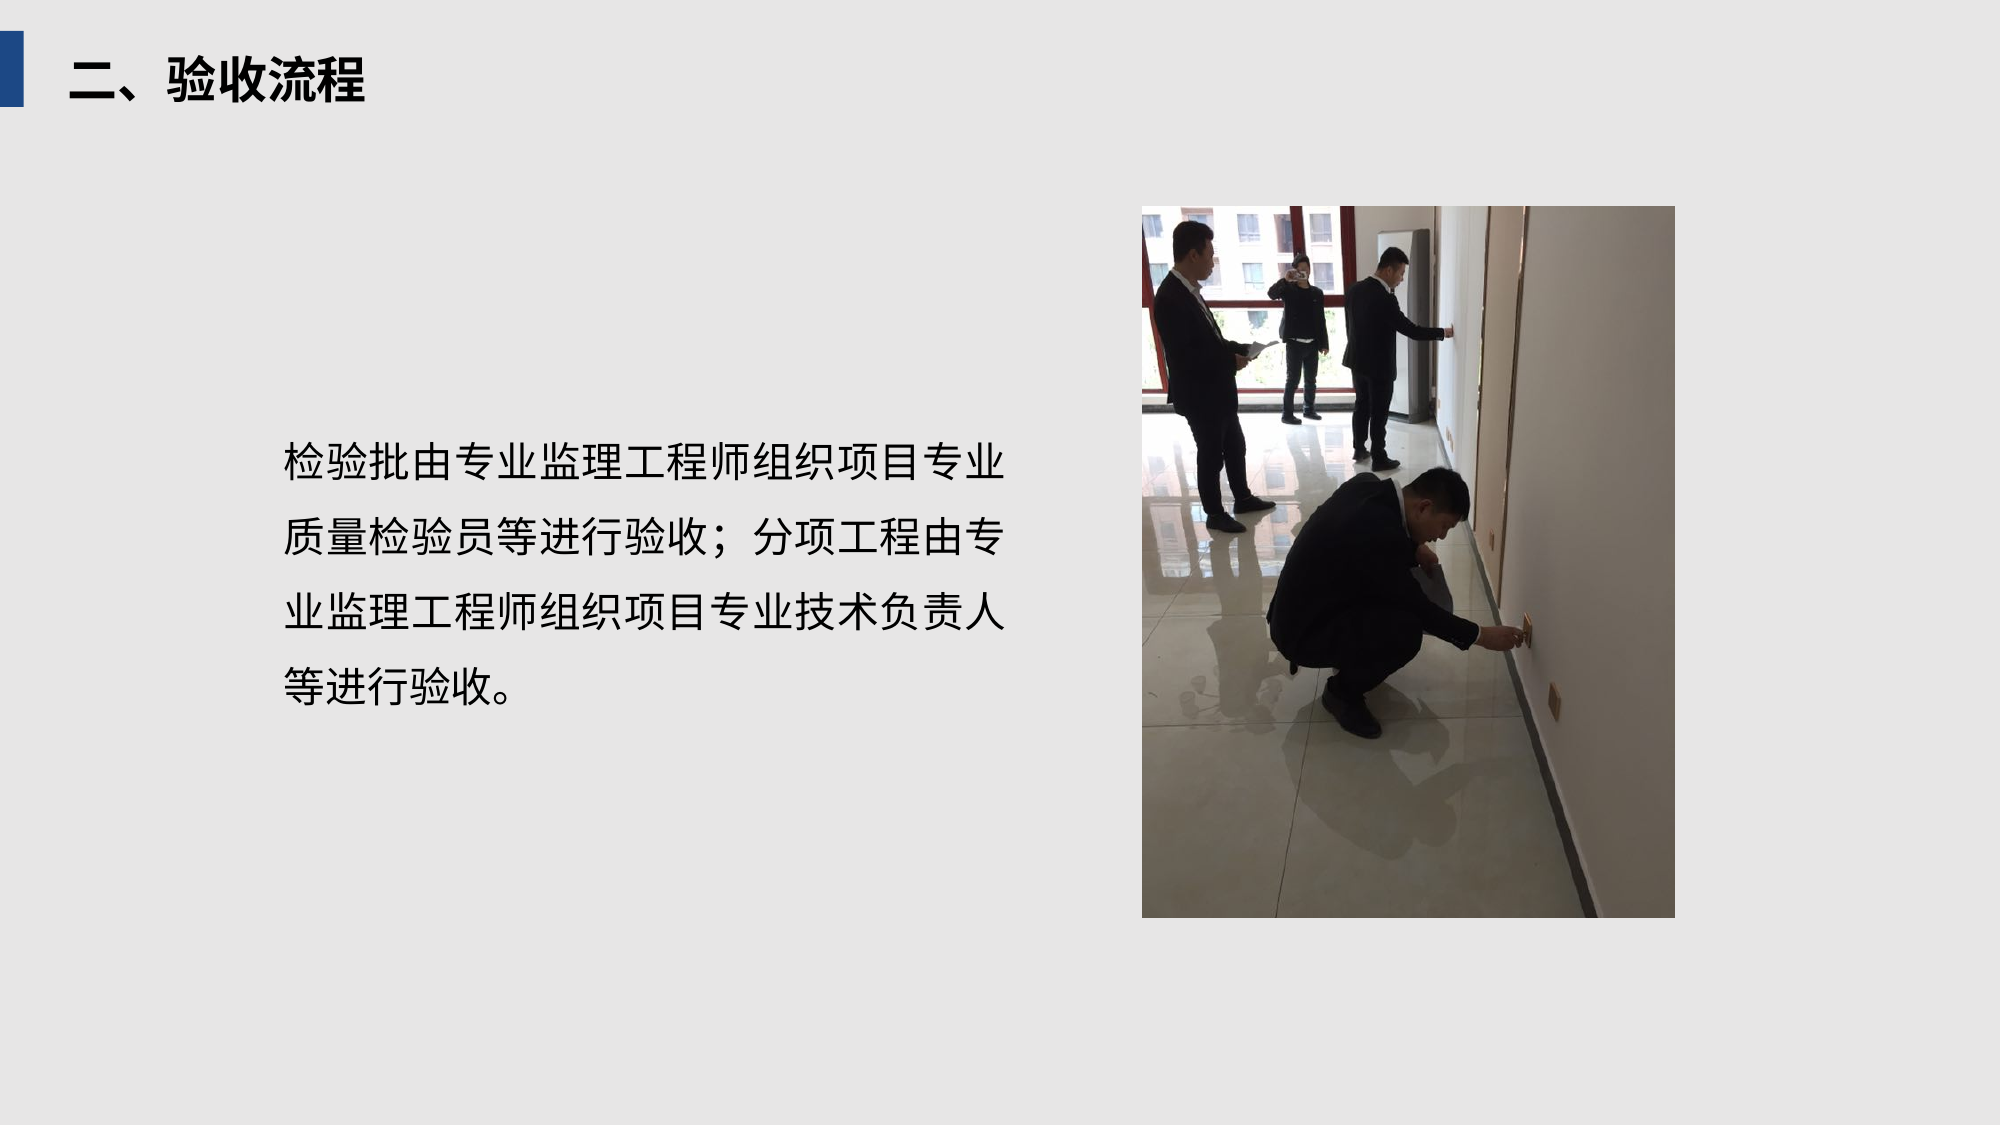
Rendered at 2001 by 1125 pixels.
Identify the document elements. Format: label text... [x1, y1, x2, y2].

text_box 二、验收流程 [52, 41, 383, 117]
picture [1141, 206, 1675, 919]
text_box 检验批由专业监理工程师组织项目专业质量检验员等进行验收；分项工程由专业监理工程师组织项目专业技术负责人等进行验收。 [269, 403, 1022, 719]
text_box [0, 30, 24, 107]
